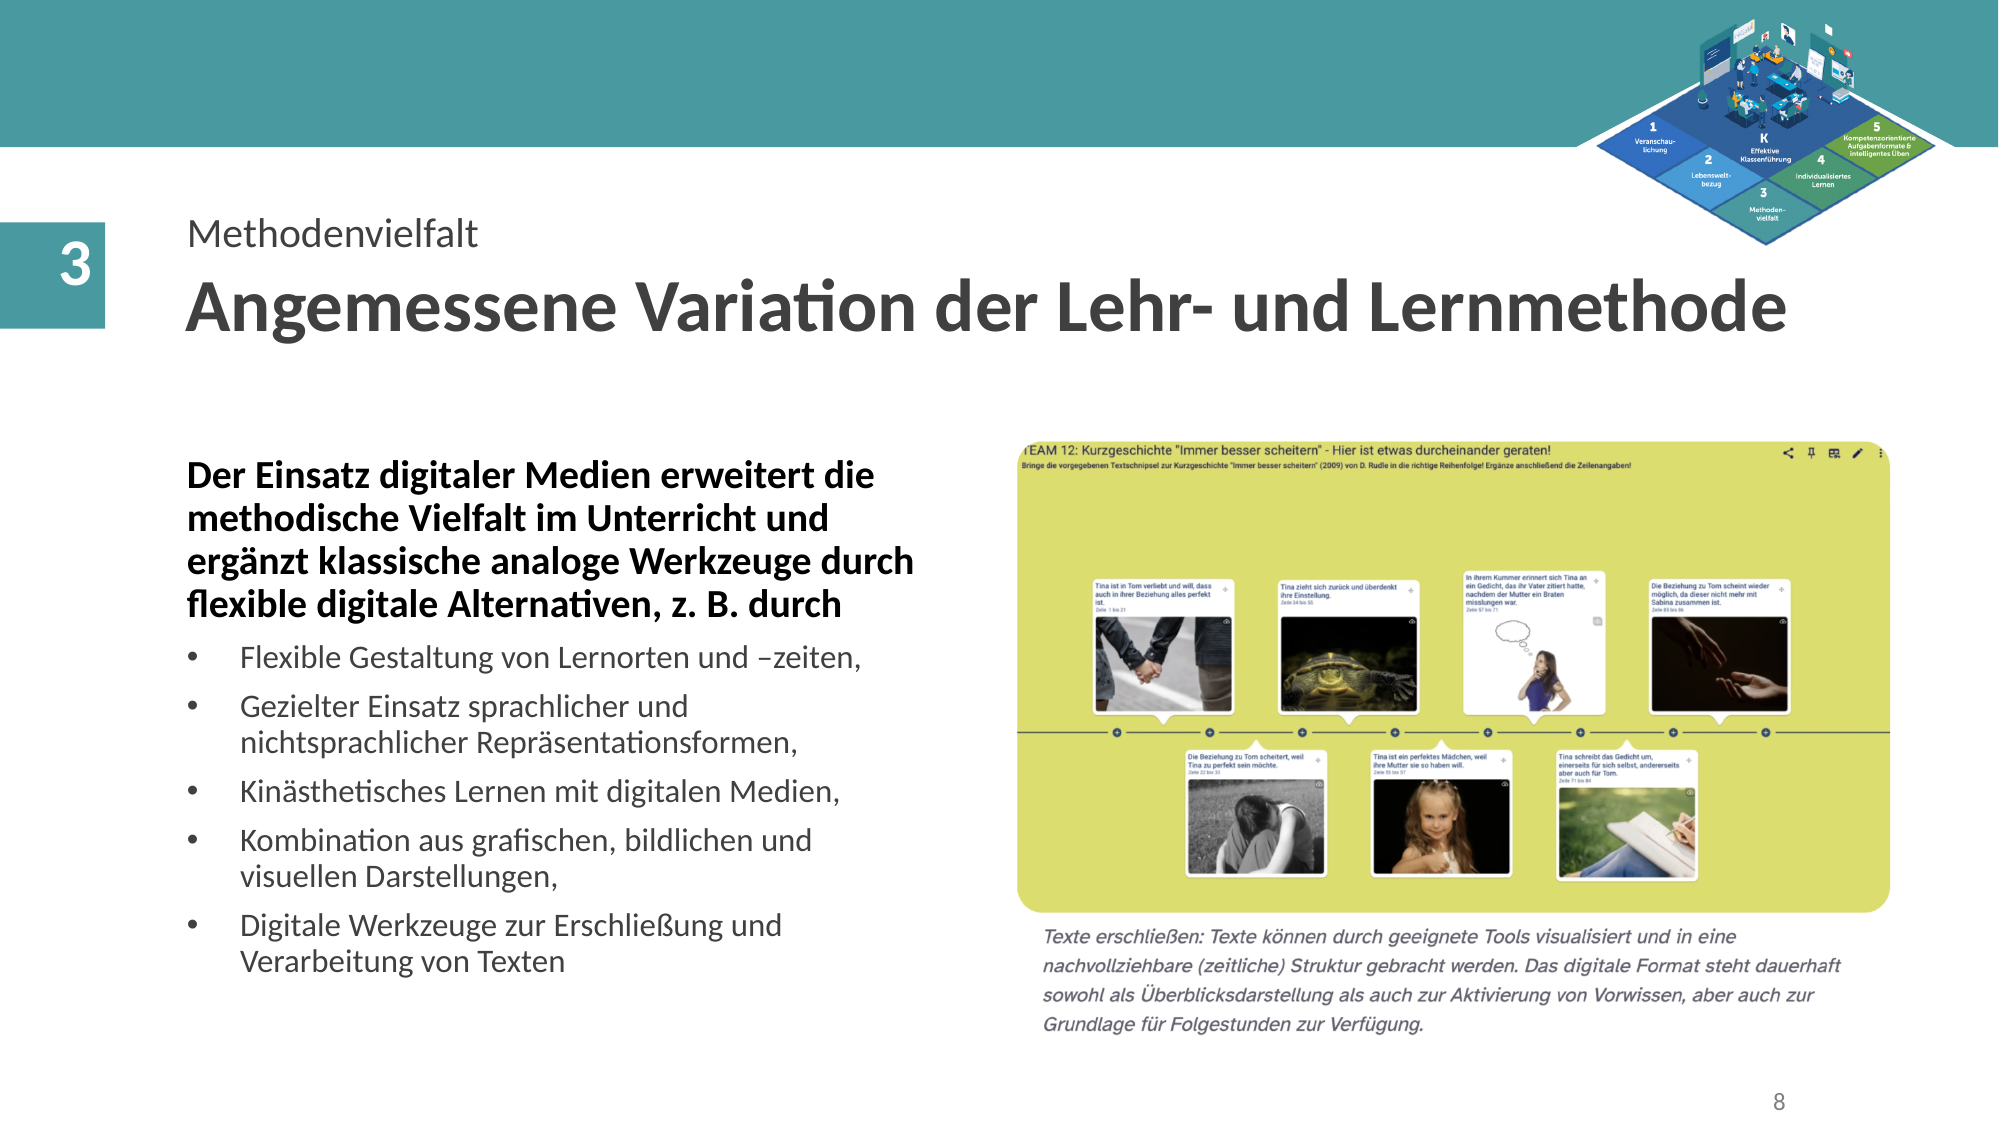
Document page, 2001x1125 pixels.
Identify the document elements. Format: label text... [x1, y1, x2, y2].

list Angemessene Variation der Lehr- und Lernmethode [170, 272, 1901, 356]
picture [999, 426, 1900, 1044]
list Der Einsatz digitaler Medien erweitert die methodische Vielfalt im Unterricht und ergänzt klassische analoge Werkzeuge durch flexible digitale Alternativen, z. B. durch Flexible Gestaltung von Lernorten und –zeiten, Gezielter Einsatz sprachlicher und nichtsprachlicher Repräsentationsformen, Kinästhetisches Lernen mit digitalen Medien, Kombination aus grafischen, bildlichen und visuellen Darstellungen, Digitale Werkzeuge zur Erschließung und Verarbeitung von Texten [171, 446, 939, 1038]
picture [1589, 12, 1942, 249]
slide_number 8 [1350, 1075, 1801, 1125]
list Methodenvielfalt [171, 180, 1615, 264]
